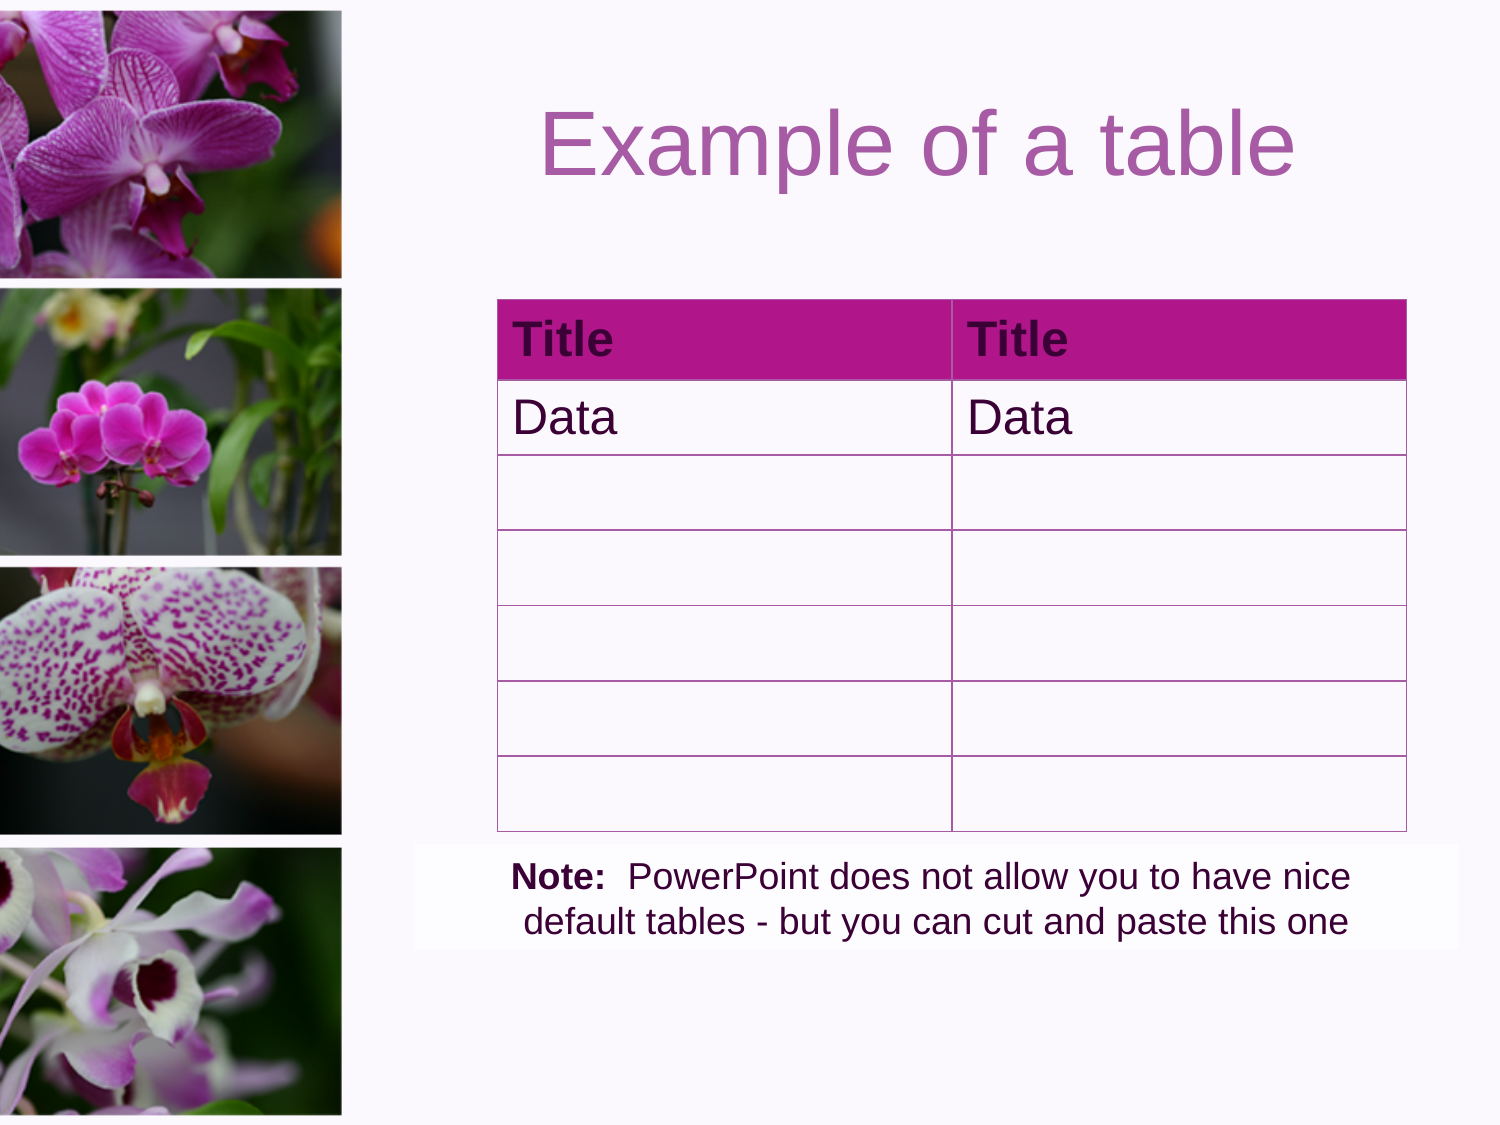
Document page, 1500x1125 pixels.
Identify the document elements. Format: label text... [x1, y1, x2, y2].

table_cell [498, 757, 951, 831]
table_cell [953, 531, 1406, 605]
table_cell [953, 682, 1406, 755]
picture [0, 0, 1500, 1125]
table_cell [953, 456, 1406, 529]
table_cell [498, 456, 951, 529]
table_cell [498, 606, 951, 680]
table_cell [498, 531, 951, 605]
table_cell Data [498, 381, 951, 454]
table_header Title [498, 300, 951, 379]
table_header Title [953, 300, 1406, 379]
text_box Note: PowerPoint does not allow you to have nice default tables - but you can cut and paste this one [414, 844, 1459, 949]
table_cell [498, 682, 951, 755]
title Example of a table [413, 45, 1425, 233]
table_cell [953, 757, 1406, 831]
table_cell Data [953, 381, 1406, 454]
table_cell [953, 606, 1406, 680]
